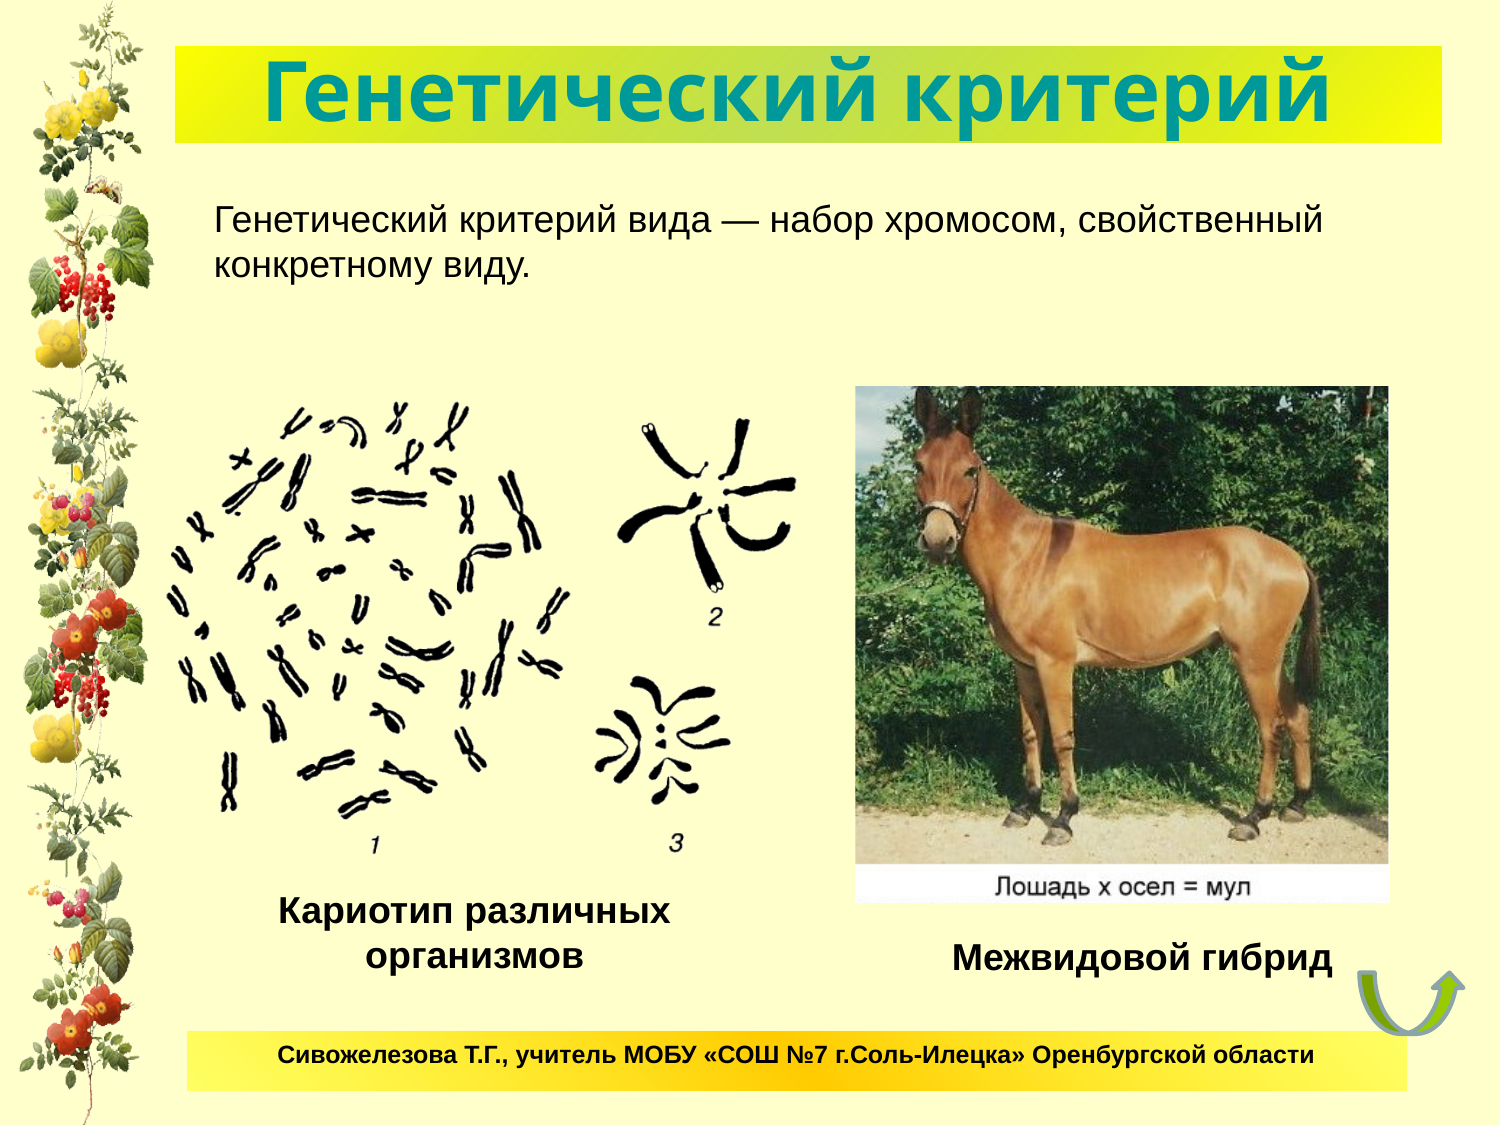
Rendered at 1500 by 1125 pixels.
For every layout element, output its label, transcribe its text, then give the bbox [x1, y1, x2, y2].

text_box Межвидовой гибрид [867, 925, 1418, 986]
text_box Генетический критерий вида — набор хромосом, свойственный конкретному виду. [199, 187, 1477, 293]
text_box Сивожелезова Т.Г., учитель МОБУ «СОШ №7 г.Соль-Илецка» Оренбургской области [187, 1031, 1407, 1091]
text_box [1358, 970, 1466, 1037]
picture [855, 386, 1391, 903]
text_box Генетический критерий [175, 46, 1442, 143]
text_box Кариотип различных организмов [199, 878, 750, 984]
picture [0, 0, 798, 1125]
